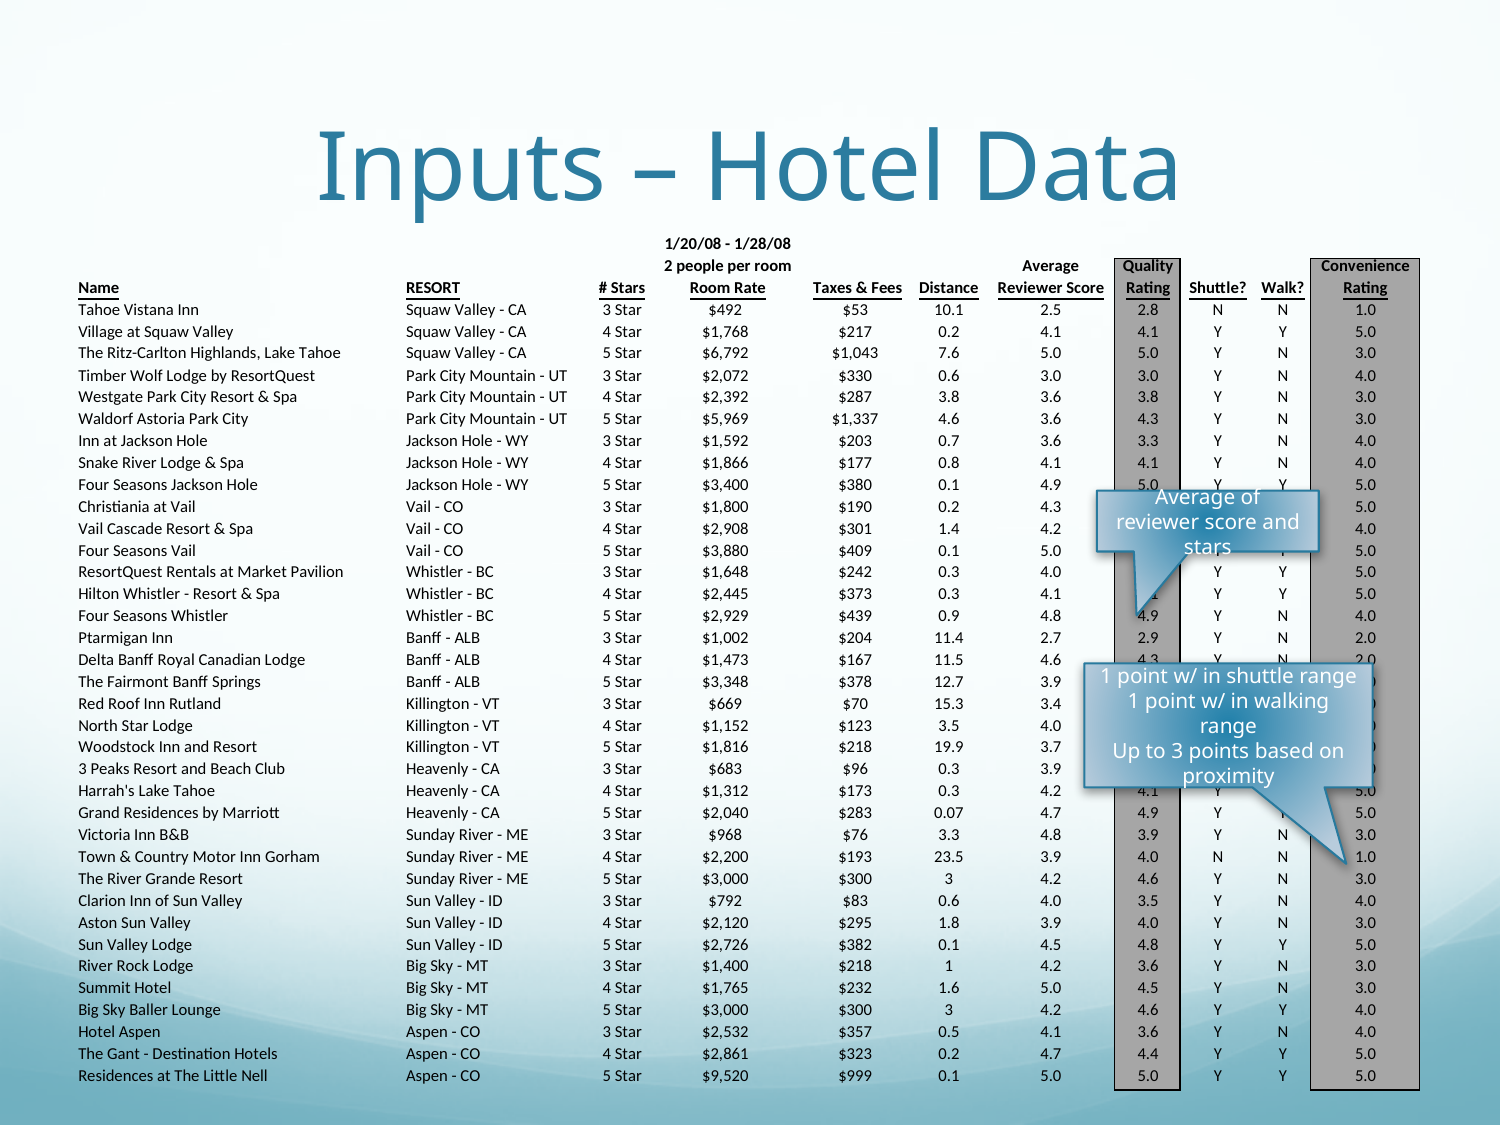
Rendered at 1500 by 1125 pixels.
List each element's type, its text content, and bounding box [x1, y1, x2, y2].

title Inputs – Hotel Data [90, 8, 1410, 228]
picture [73, 235, 1421, 1092]
